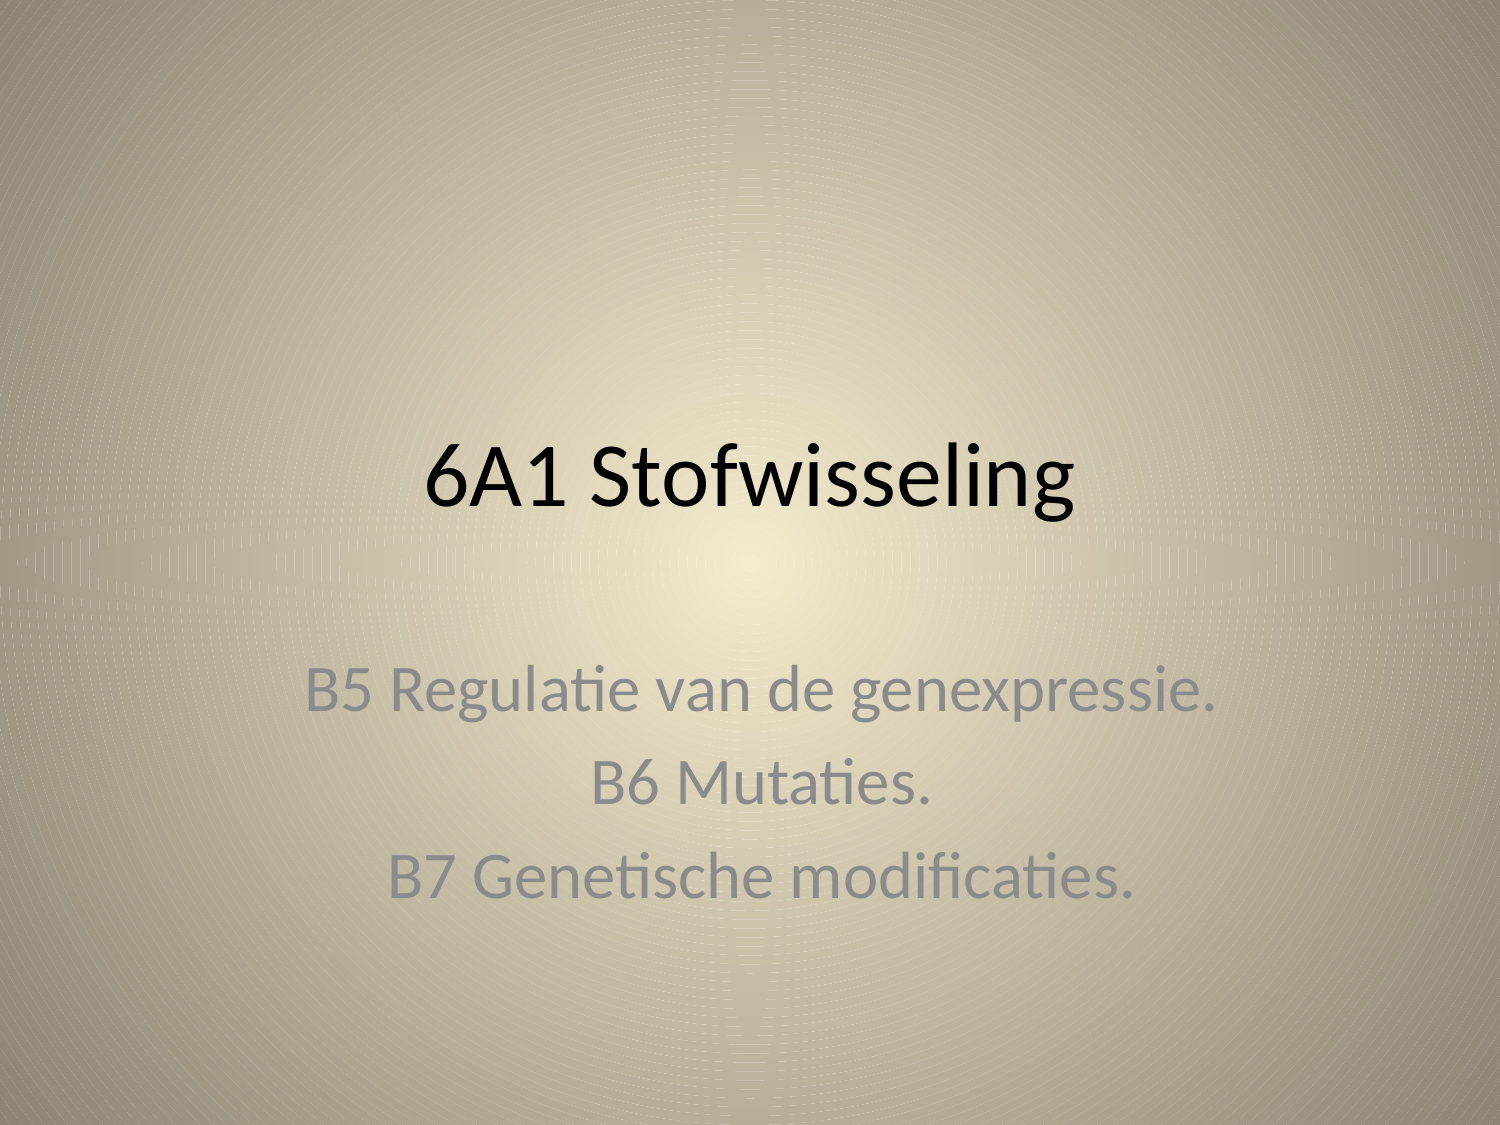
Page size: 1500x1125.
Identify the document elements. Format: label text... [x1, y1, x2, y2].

subtitle B5 Regulatie van de genexpressie. B6 Mutaties. B7 Genetische modificaties. [206, 637, 1317, 925]
title 6A1 Stofwisseling [112, 349, 1388, 591]
